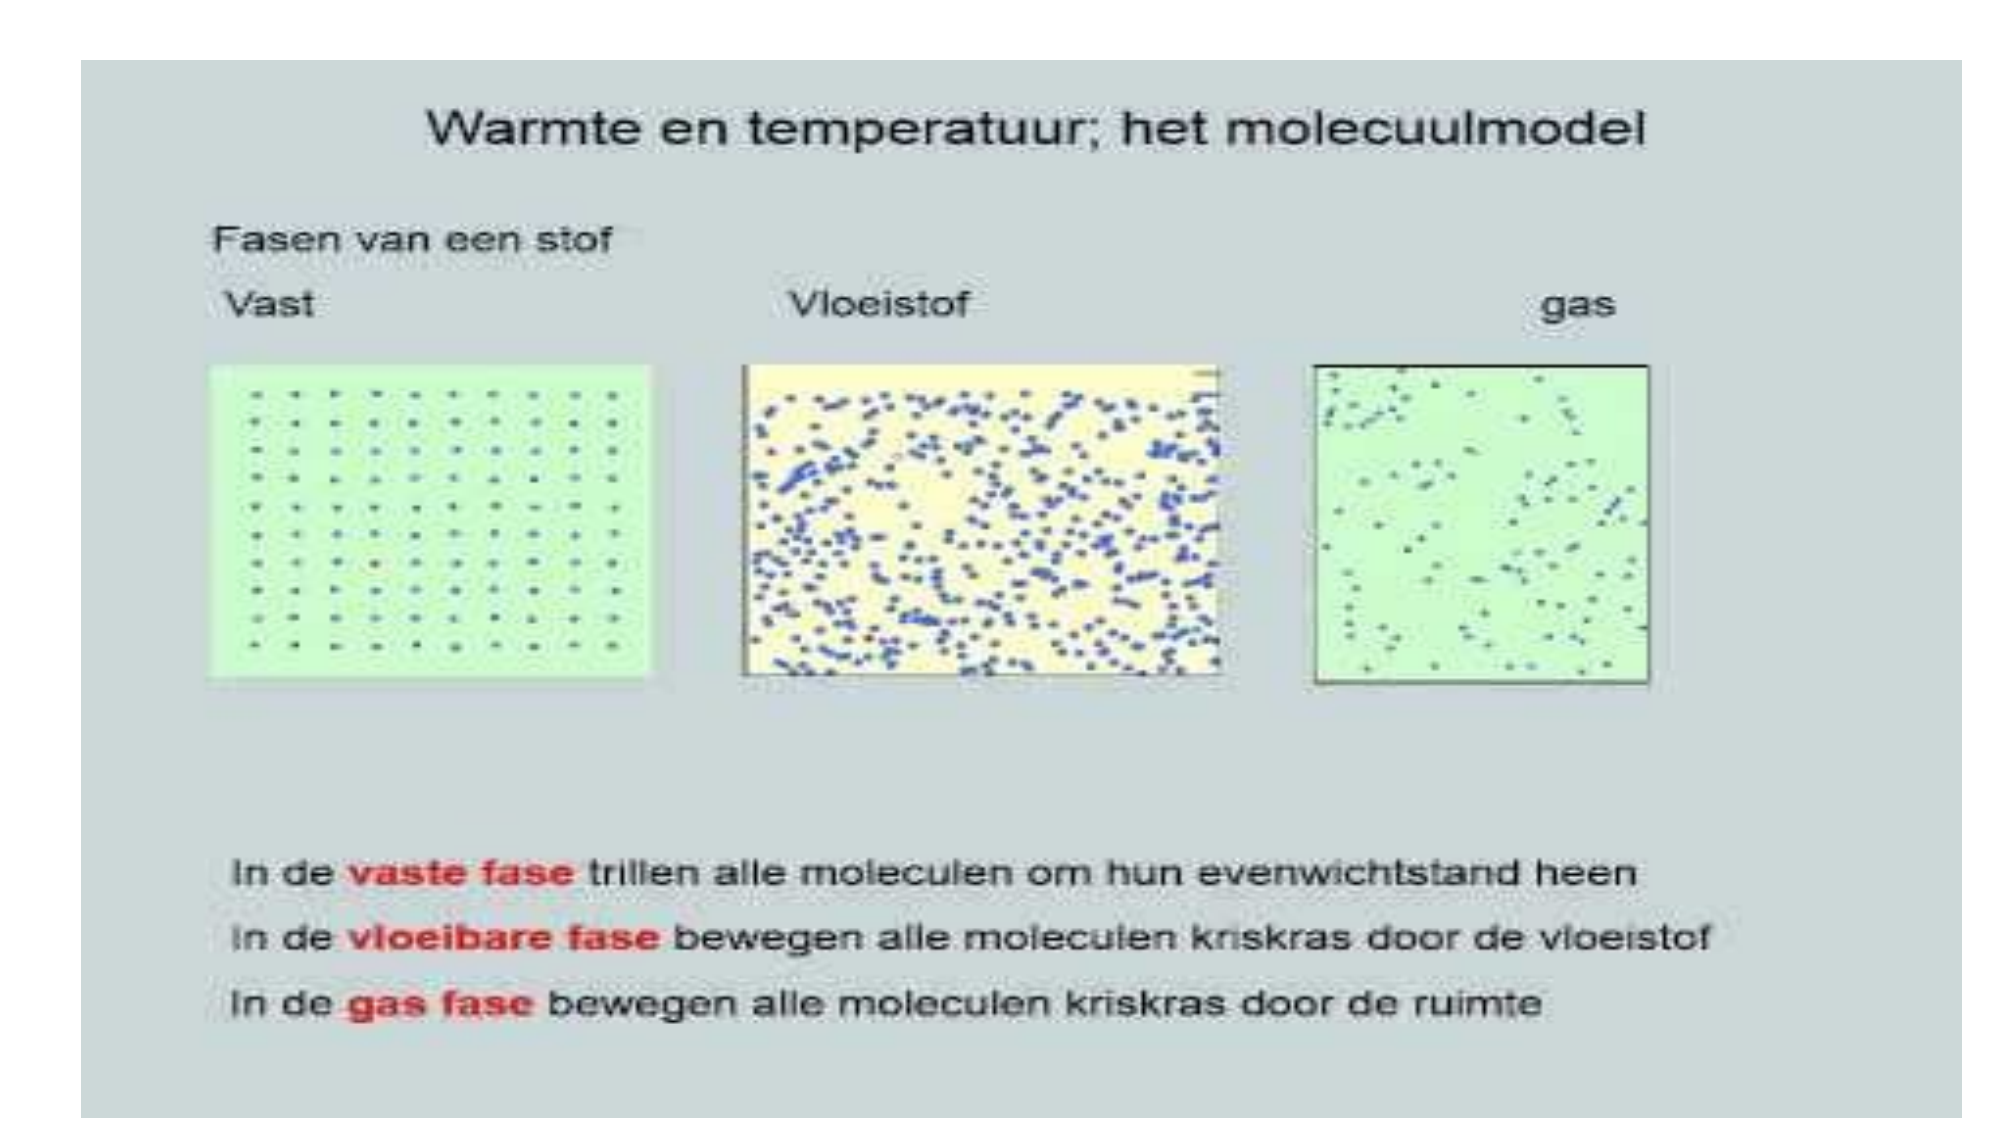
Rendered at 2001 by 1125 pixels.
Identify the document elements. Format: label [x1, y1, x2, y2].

list [80, 59, 1963, 1119]
